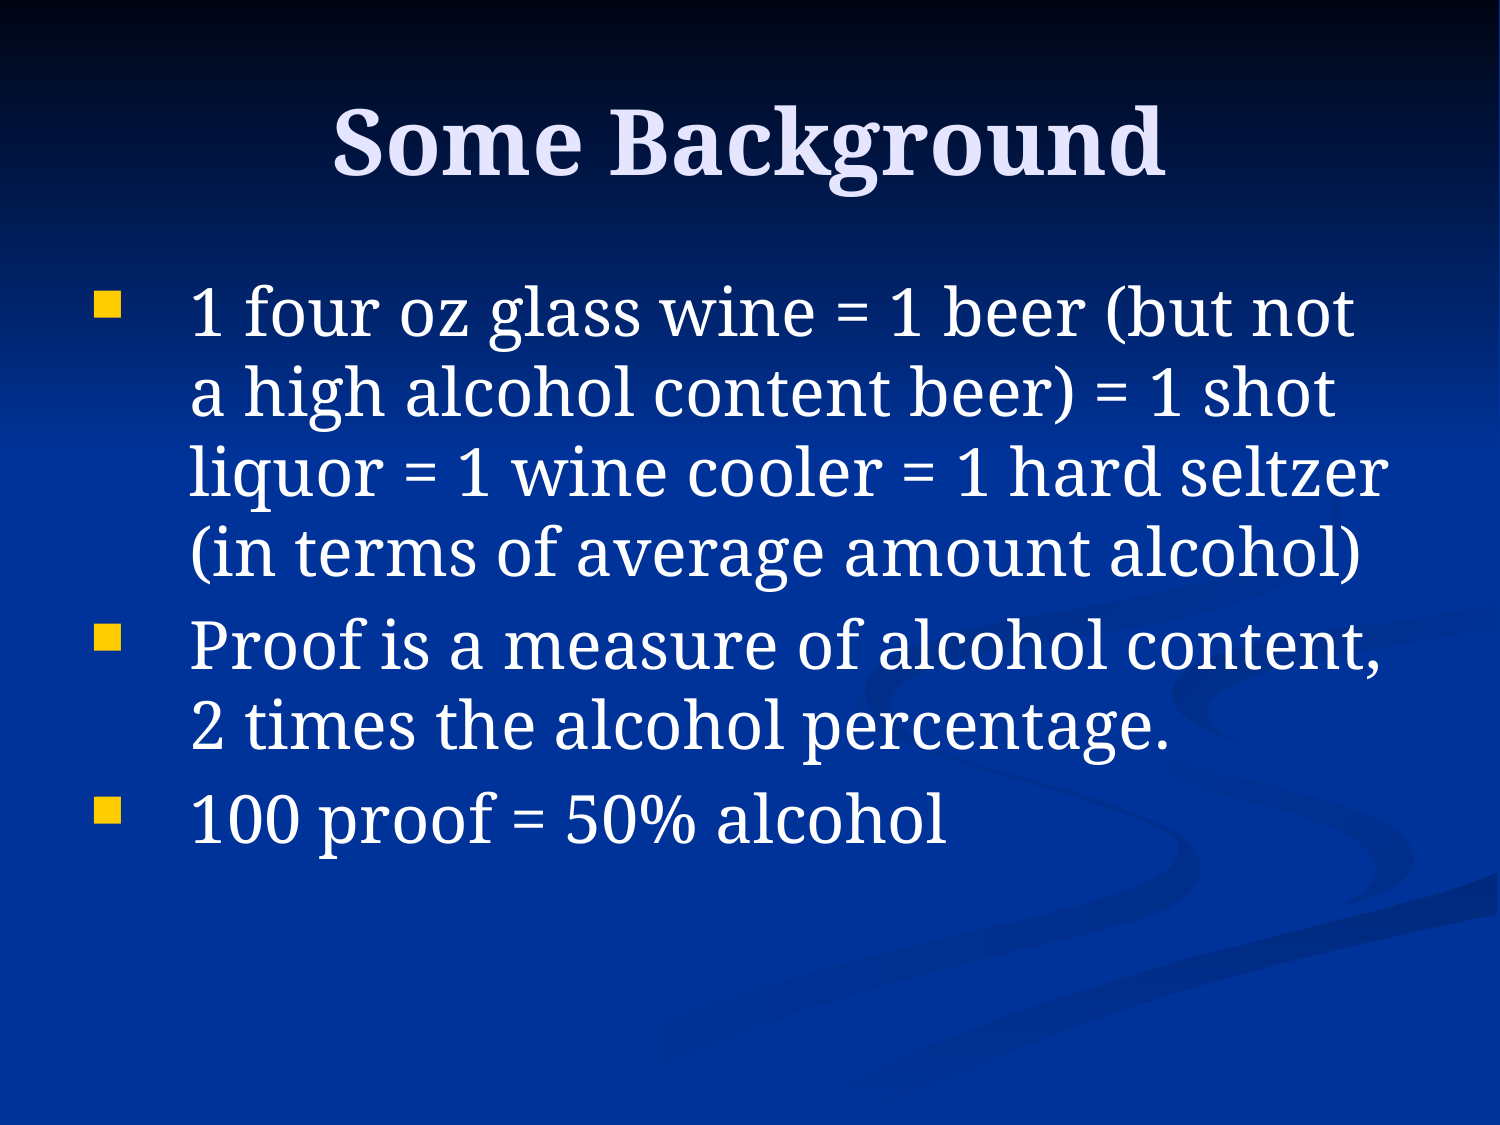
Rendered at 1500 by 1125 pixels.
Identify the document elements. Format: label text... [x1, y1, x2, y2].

title Some Background [74, 44, 1426, 233]
list 1 four oz glass wine = 1 beer (but not a high alcohol content beer) = 1 shot liquor = 1 wine cooler = 1 hard seltzer (in terms of average amount alcohol) Proof is a measure of alcohol content, 2 times the alcohol percentage. 100 proof = 50% alcohol [74, 262, 1426, 1006]
